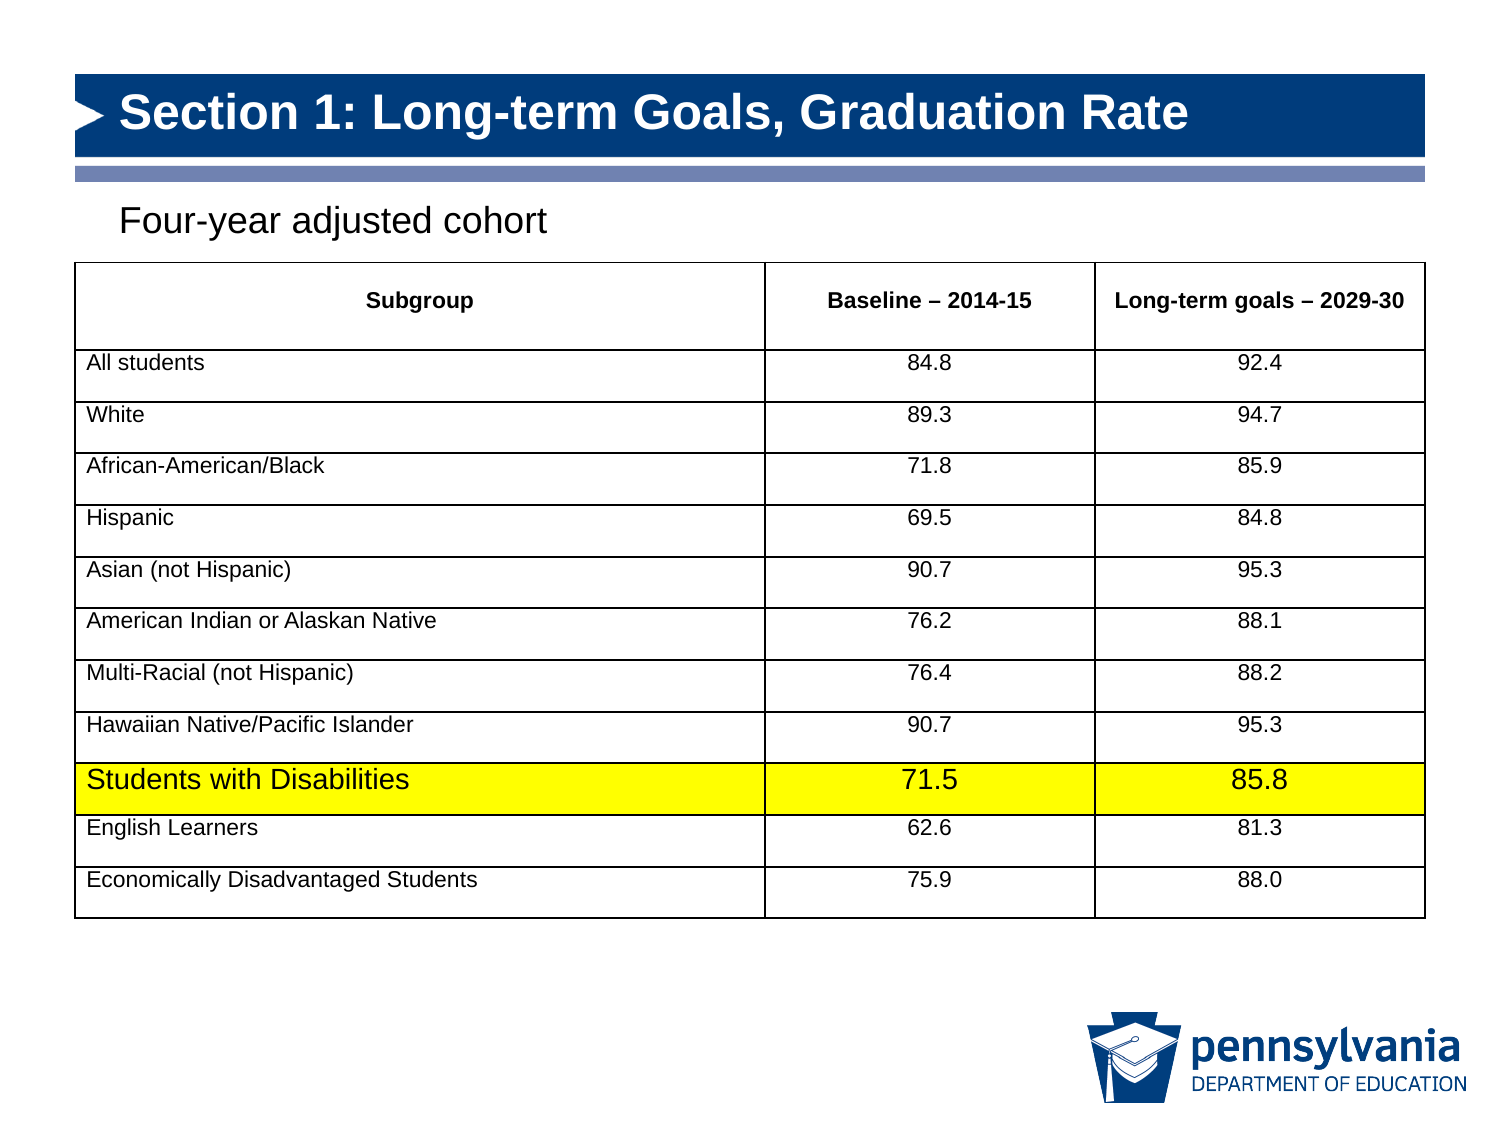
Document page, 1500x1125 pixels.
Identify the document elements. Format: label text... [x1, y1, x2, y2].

table_cell 71.8 [766, 454, 1094, 504]
table_cell 95.3 [1096, 558, 1424, 607]
table_cell 88.1 [1096, 609, 1424, 659]
table_cell 69.5 [766, 506, 1094, 556]
table_cell 92.4 [1096, 351, 1424, 401]
table_cell 89.3 [766, 403, 1094, 452]
table_cell 90.7 [766, 558, 1094, 607]
table_header Baseline – 2014-15 [766, 263, 1094, 349]
table_cell 76.4 [766, 661, 1094, 711]
table_cell African-American/Black [76, 454, 764, 504]
table_cell 90.7 [766, 713, 1094, 762]
table_cell Hispanic [76, 506, 764, 556]
table_cell 85.8 [1096, 764, 1424, 814]
table_cell 84.8 [1096, 506, 1424, 556]
table_cell Multi-Racial (not Hispanic) [76, 661, 764, 711]
table_header Long-term goals – 2029-30 [1096, 263, 1424, 349]
table_cell Economically Disadvantaged Students [76, 868, 764, 917]
table_cell Students with Disabilities [76, 764, 764, 814]
table_header Subgroup [76, 263, 764, 349]
table_cell 62.6 [766, 816, 1094, 866]
picture [74, 74, 1426, 182]
text_box Four-year adjusted cohort [104, 191, 667, 294]
table_cell Asian (not Hispanic) [76, 558, 764, 607]
table_cell 84.8 [766, 351, 1094, 401]
table_cell 88.2 [1096, 661, 1424, 711]
table_cell 71.5 [766, 764, 1094, 814]
table_cell 85.9 [1096, 454, 1424, 504]
table_cell 94.7 [1096, 403, 1424, 452]
table_cell Hawaiian Native/Pacific Islander [76, 713, 764, 762]
table_cell 75.9 [766, 868, 1094, 917]
table_cell All students [76, 351, 764, 401]
table_cell 88.0 [1096, 868, 1424, 917]
table_cell 81.3 [1096, 816, 1424, 866]
table_cell 95.3 [1096, 713, 1424, 762]
picture [1087, 1012, 1466, 1103]
table_cell White [76, 403, 764, 452]
table_cell American Indian or Alaskan Native [76, 609, 764, 659]
table_cell 76.2 [766, 609, 1094, 659]
table_cell English Learners [76, 816, 764, 866]
